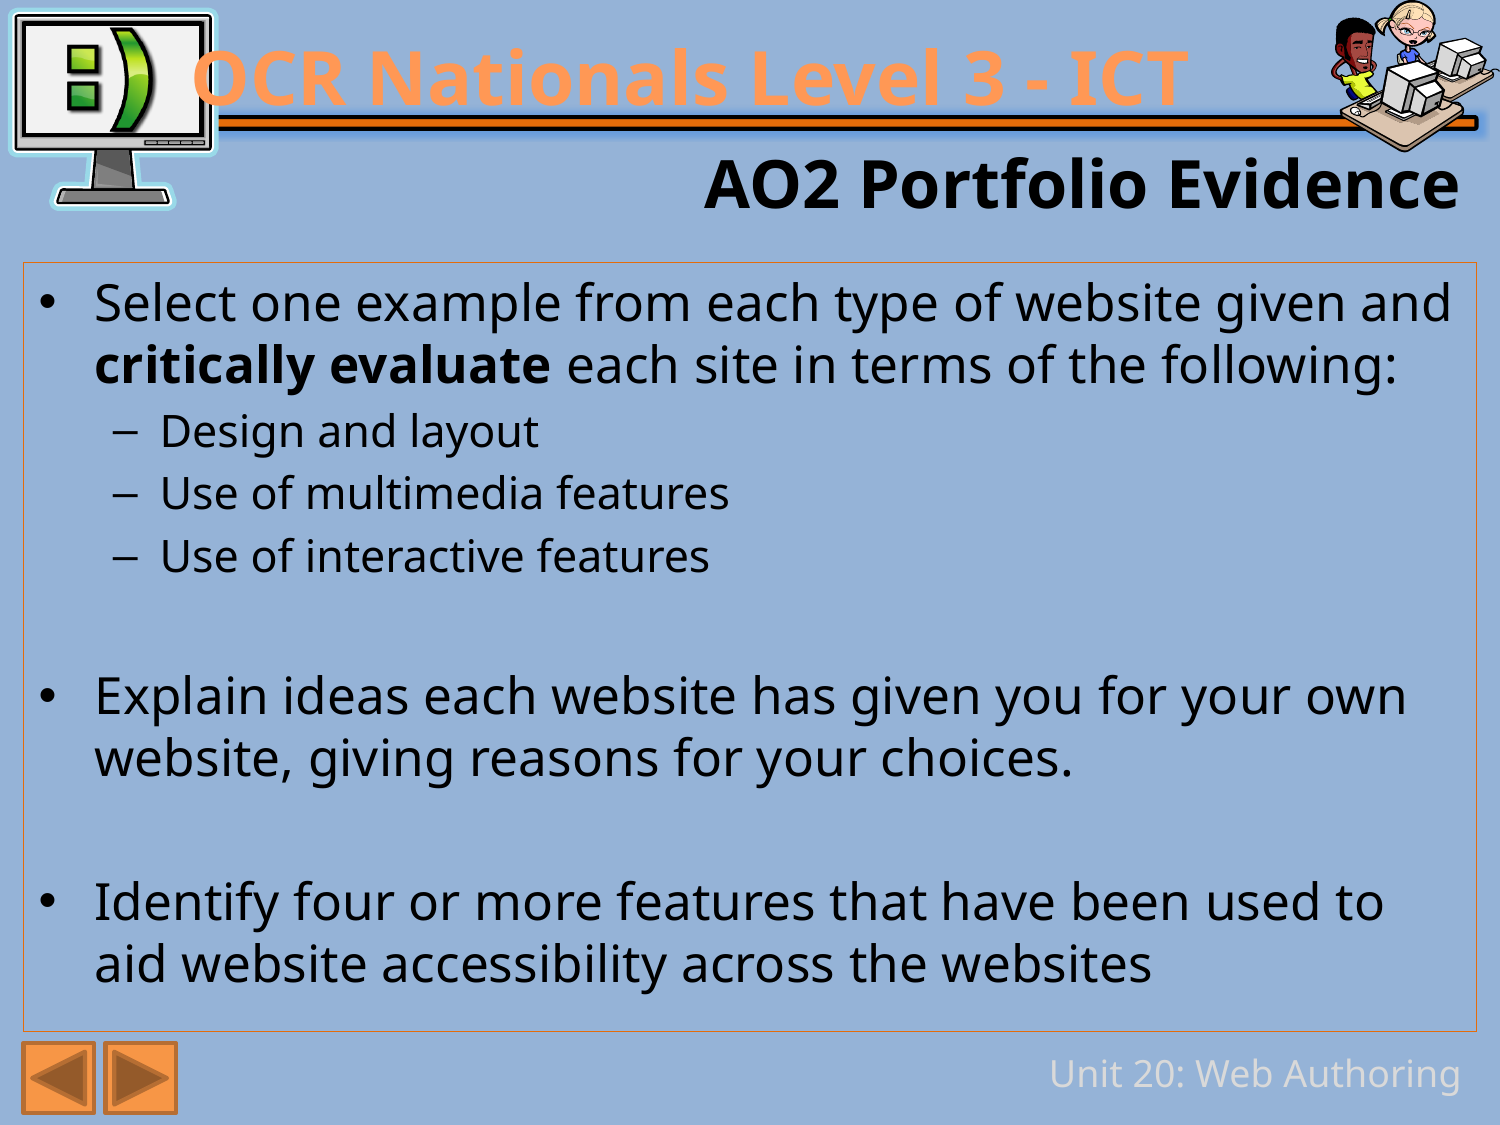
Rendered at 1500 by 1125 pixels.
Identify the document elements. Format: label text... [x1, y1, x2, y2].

list Select one example from each type of website given and critically evaluate each site in terms of the following: Design and layout Use of multimedia features Use of interactive features Explain ideas each website has given you for your own website, giving reasons for your choices. Identify four or more features that have been used to aid website accessibility across the websites [23, 262, 1477, 1032]
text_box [1321, 0, 1500, 153]
title AO2 Portfolio Evidence [187, 117, 1477, 247]
picture [48, 21, 172, 139]
